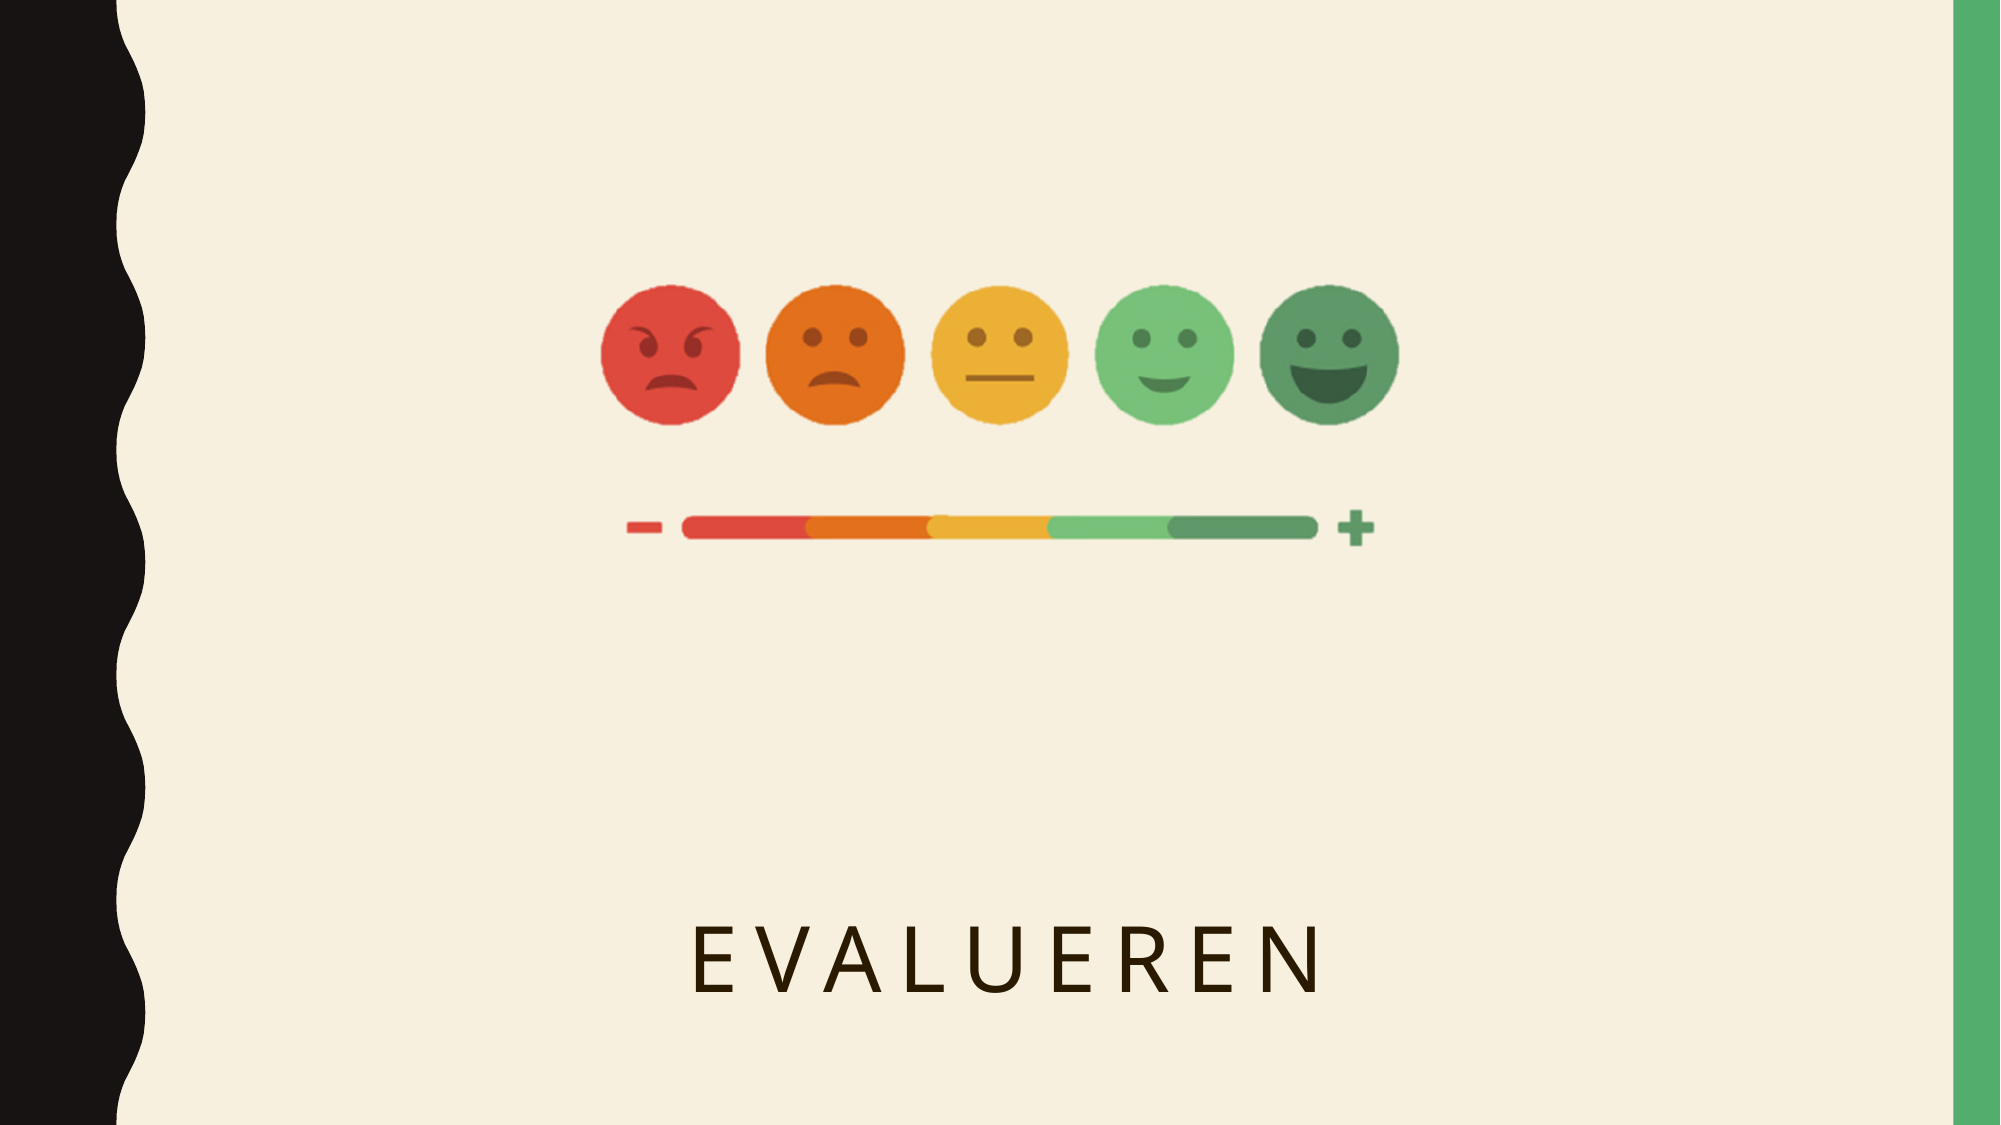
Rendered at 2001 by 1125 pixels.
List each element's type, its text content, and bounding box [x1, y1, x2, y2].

title Evalueren [176, 893, 1870, 1020]
picture [517, 105, 1483, 750]
